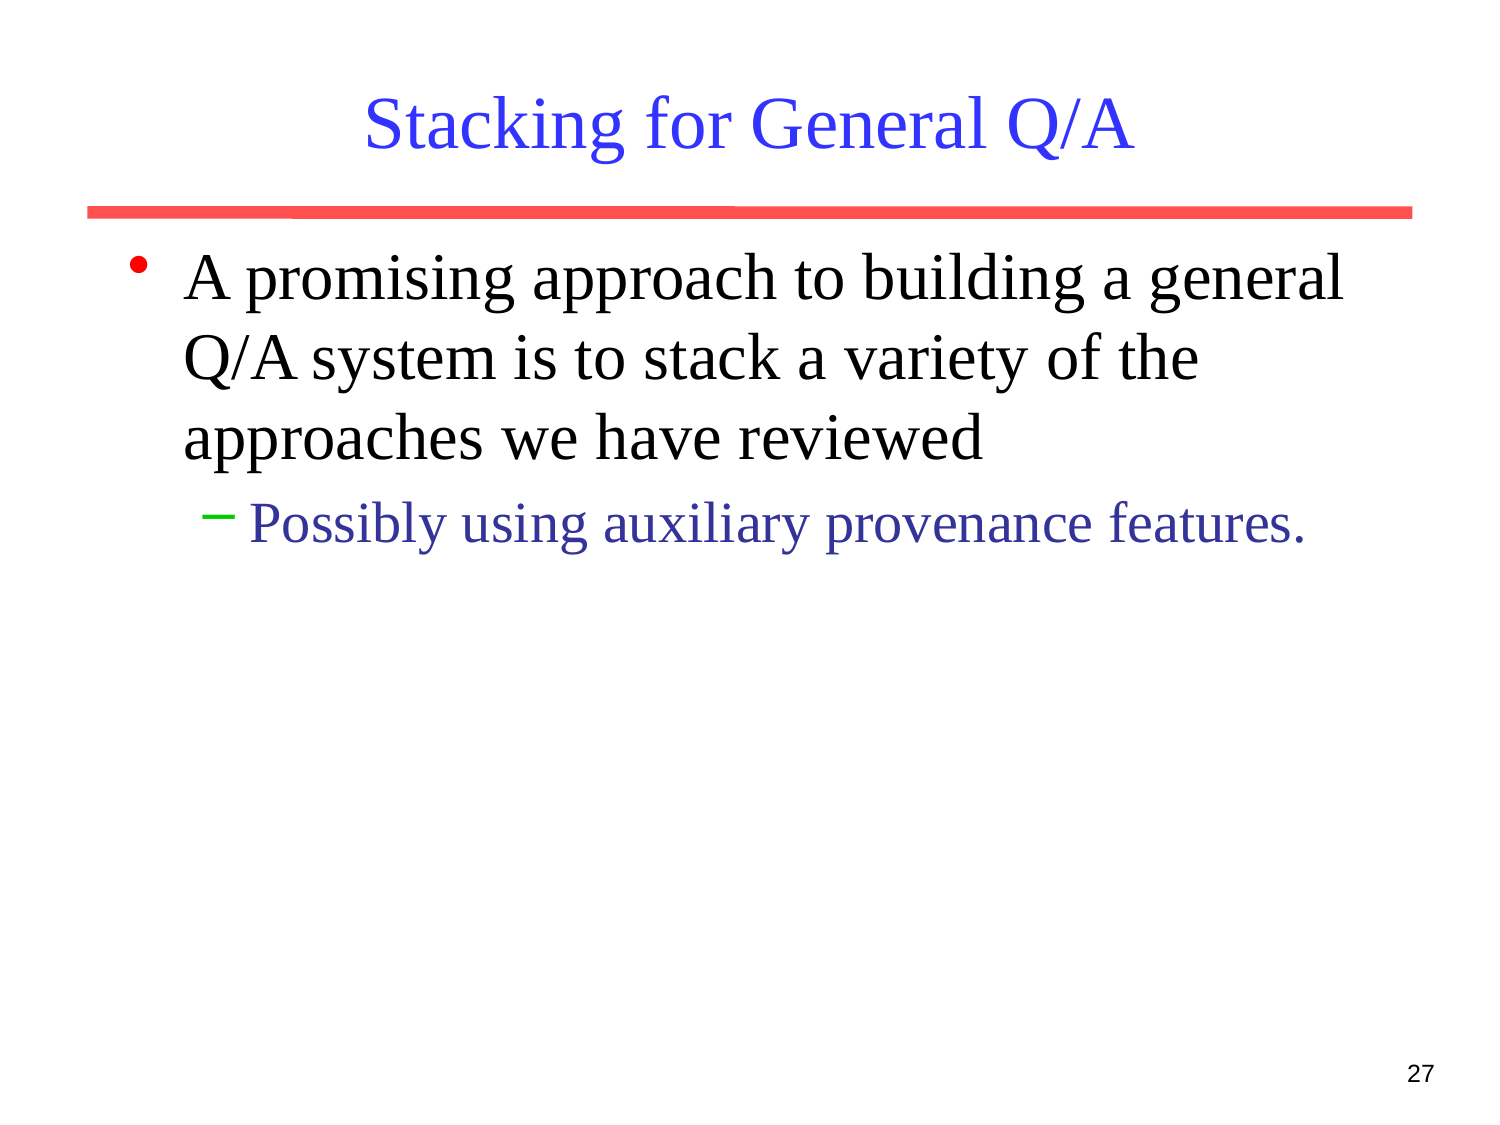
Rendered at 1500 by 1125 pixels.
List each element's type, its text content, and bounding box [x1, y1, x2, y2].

title Stacking for General Q/A [112, 37, 1388, 200]
slide_number 27 [1137, 1050, 1450, 1125]
list A promising approach to building a general Q/A system is to stack a variety of the approaches we have reviewed Possibly using auxiliary provenance features. [112, 224, 1388, 994]
